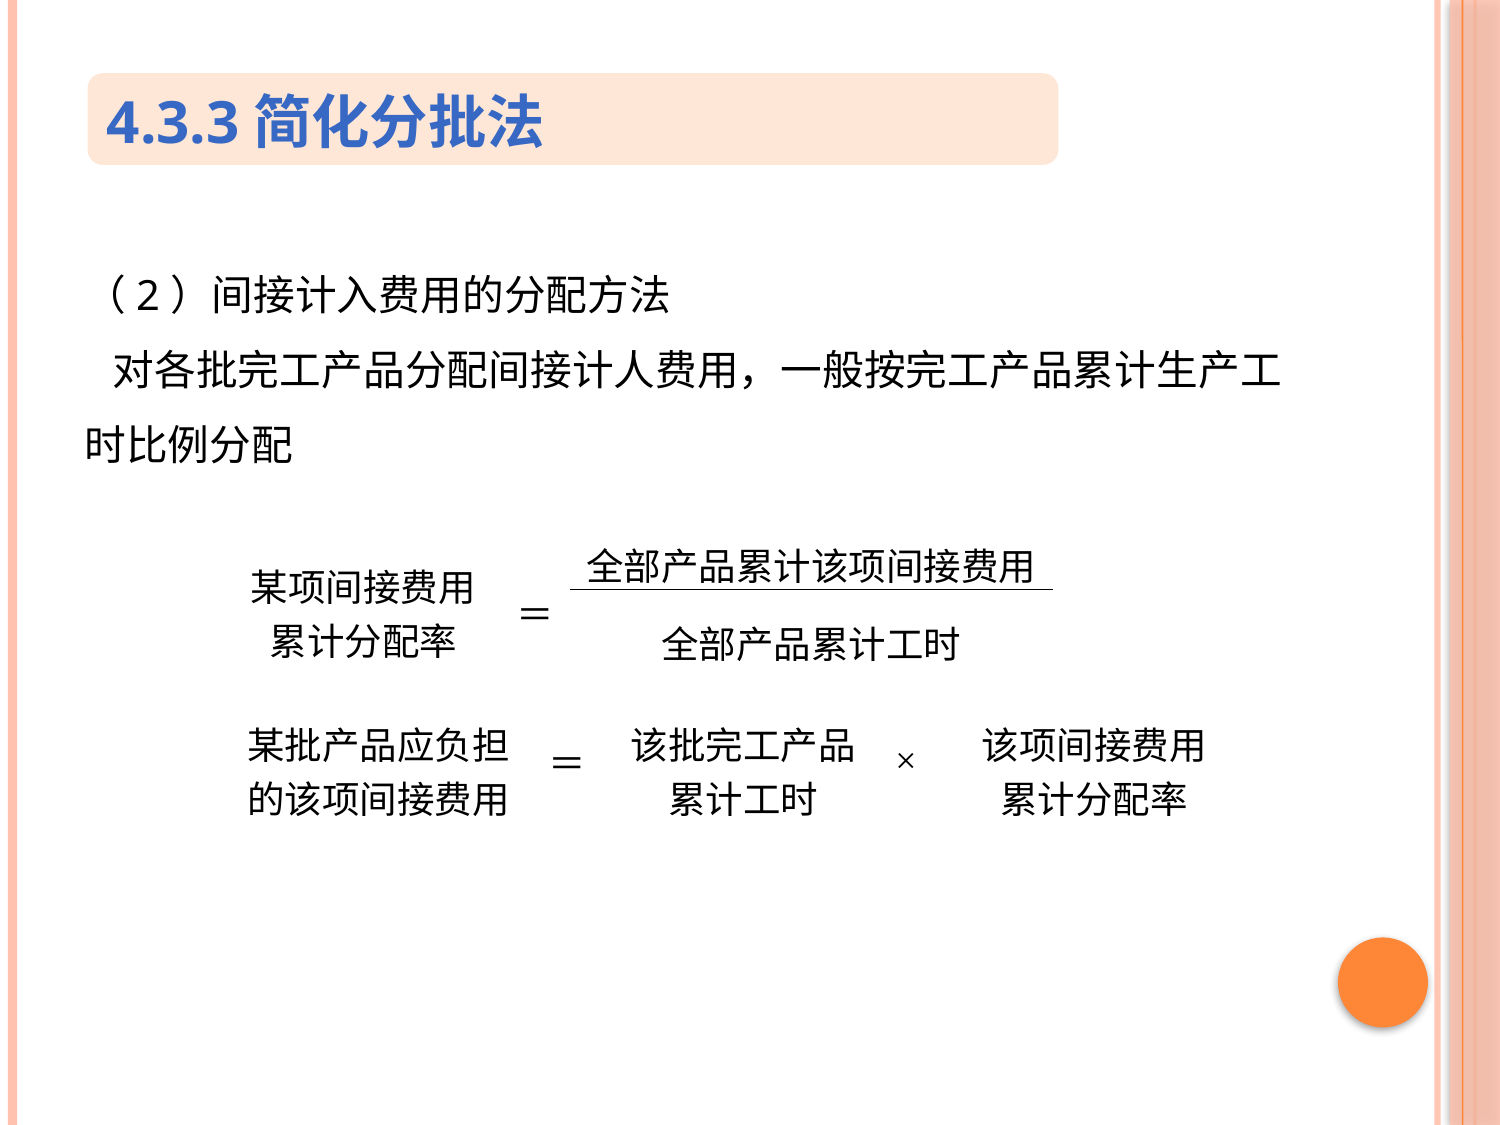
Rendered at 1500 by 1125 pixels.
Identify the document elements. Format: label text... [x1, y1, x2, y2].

table_header ＝ [501, 529, 570, 695]
table_header × [880, 709, 962, 814]
table_header 该批完工产品 累计工时 [616, 709, 880, 814]
table_header 某批产品应负担的该项间接费用 [223, 709, 534, 814]
table_header 全部产品累计该项间接费用 [570, 529, 1053, 589]
table_header 该项间接费用 累计分配率 [962, 709, 1226, 814]
text_box （2）间接计入费用的分配方法 对各批完工产品分配间接计人费用，一般按完工产品累计生产工时比例分配 [56, 236, 1322, 469]
table_cell 全部产品累计工时 [570, 590, 1053, 695]
text_box 4.3.3简化分批法 [87, 73, 1059, 165]
table_header ＝ [534, 709, 616, 814]
table_header 某项间接费用累计分配率 [226, 529, 501, 695]
